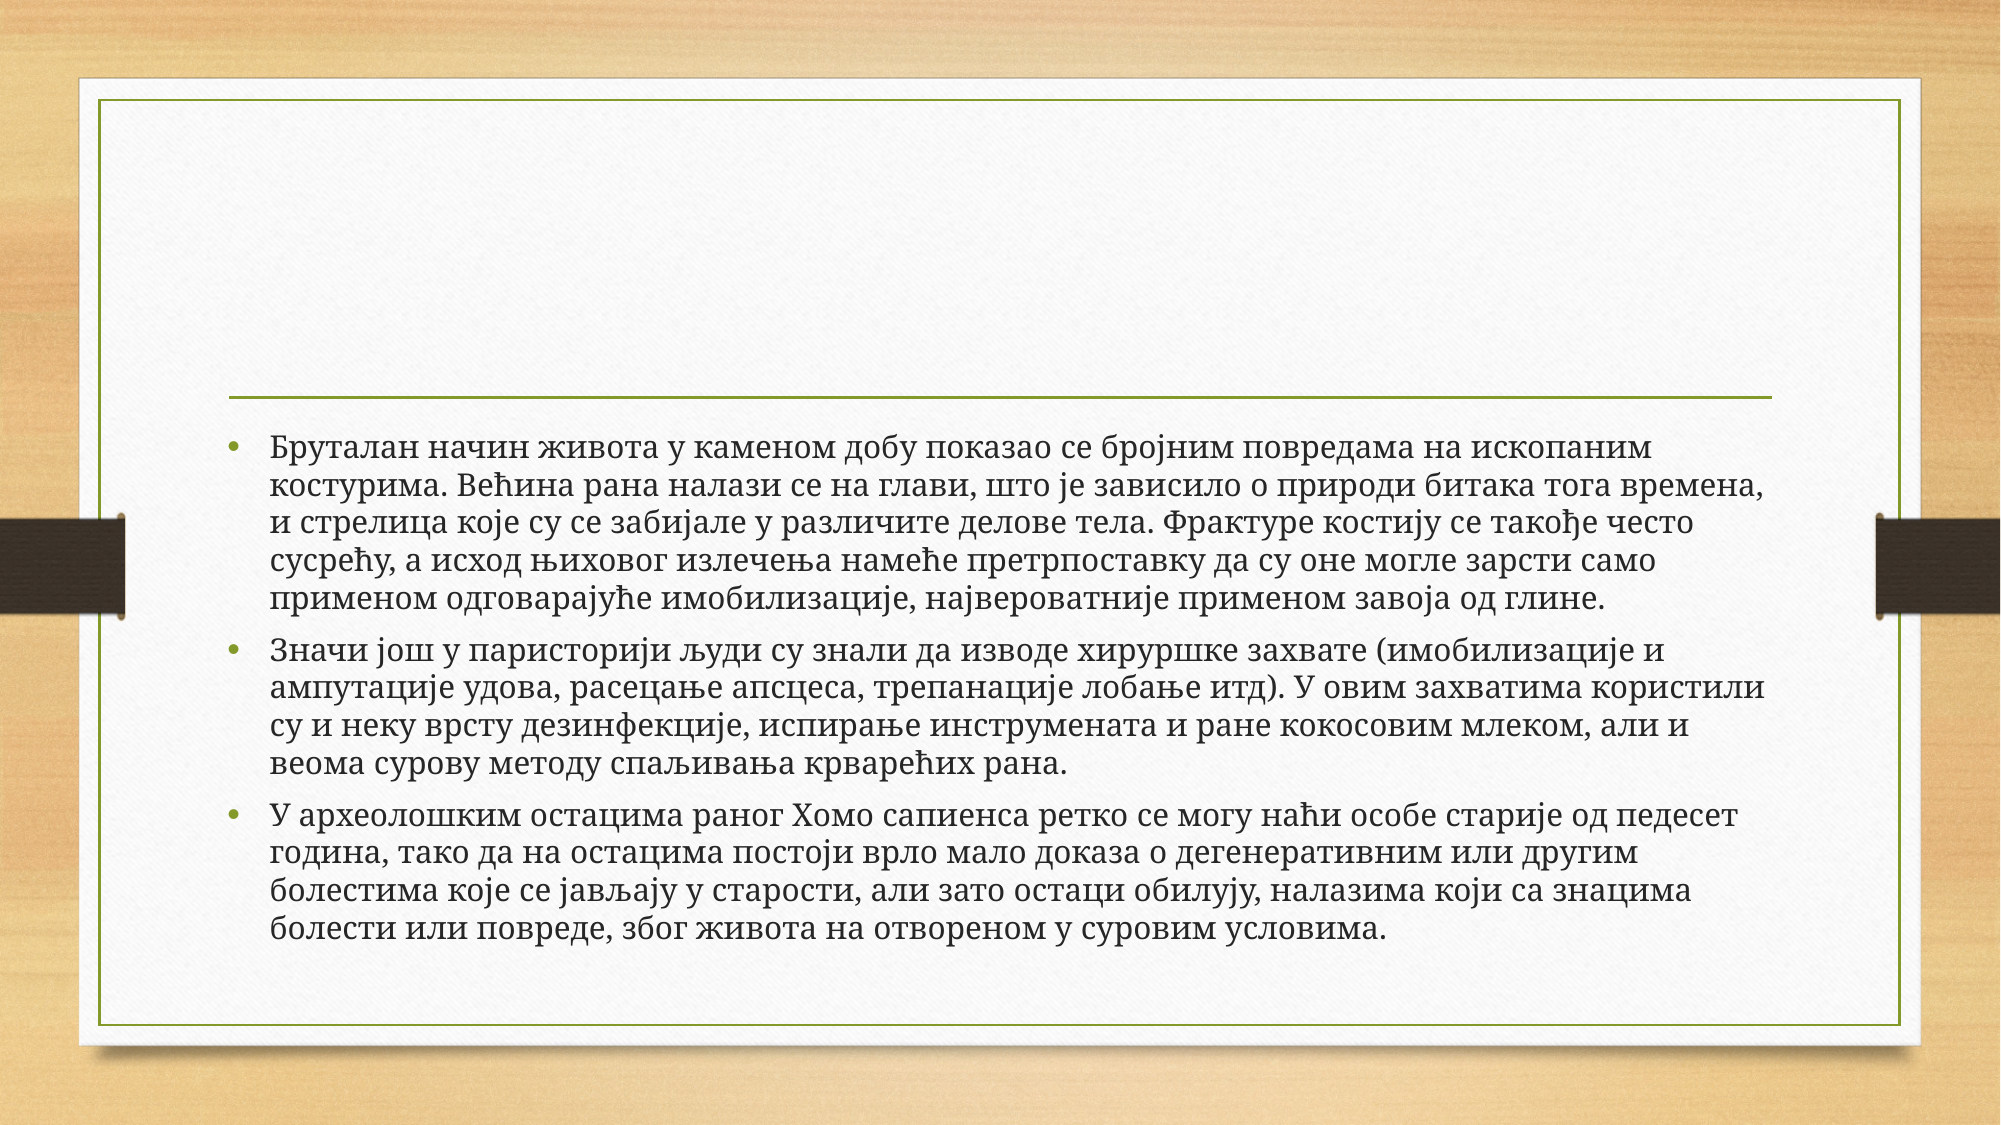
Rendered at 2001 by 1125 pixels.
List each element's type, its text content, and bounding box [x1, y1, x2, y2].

picture [0, 0, 2001, 1125]
list Бруталан начин живота у каменом добу показао се бројним повредама на ископаним костурима. Већина рана налази се на глави, што је зависило о природи битака тога времена, и стрелица које су се забијале у различите делове тела. Фрактуре костију се такође често сусрећу, а исход њиховог излечења намеће претрпоставку да су оне могле зарсти само применом одговарајуће имобилизације, највероватније применом завоја од глине. Значи још у паристорији људи су знали да изводе хируршке захвате (имобилизације и ампутације удова, расецање апсцеса, трепанације лобање итд). У овим захватима користили су и неку врсту дезинфекције, испирање инструмената и ране кокосовим млеком, али и веома сурову методу спаљивања крварећих рана. У археолошким остацима раног Хомо сапиенса ретко се могу наћи особе старије од педесет година, тако да на остацима постоји врло мало доказа о дегенеративним или другим болестима које се јављају у старости, али зато остаци обилују, налазима који са знацима болести или повреде, због живота на отвореном у суровим условима. [212, 419, 1788, 964]
